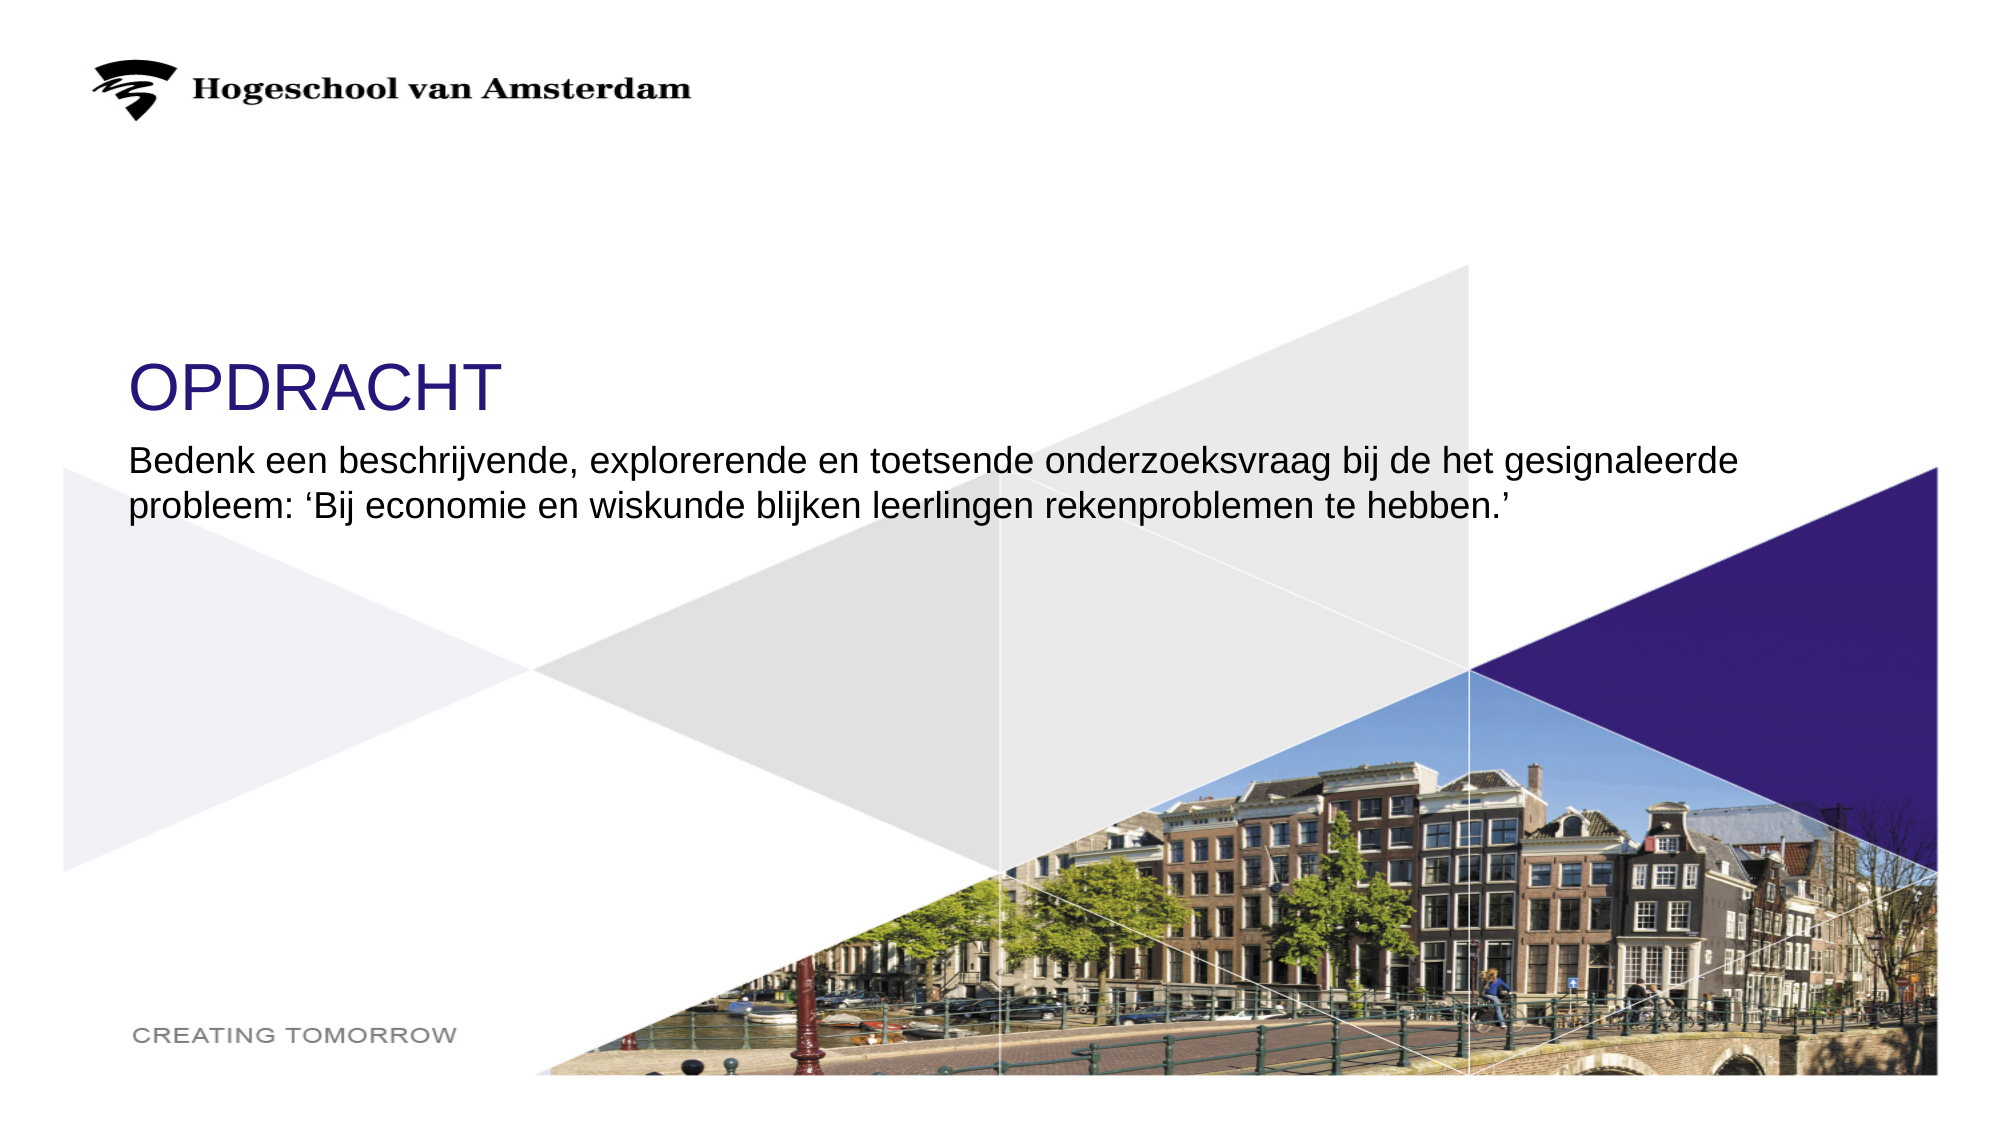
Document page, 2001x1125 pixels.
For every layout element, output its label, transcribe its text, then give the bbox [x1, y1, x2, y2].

slide_number 6 [1862, 1064, 2000, 1125]
list Bedenk een beschrijvende, explorerende en toetsende onderzoeksvraag bij de het gesignaleerde probleem: ‘Bij economie en wiskunde blijken leerlingen rekenproblemen te hebben.’ [113, 436, 1814, 683]
picture [0, 0, 2001, 1125]
title Opdracht [113, 207, 1814, 432]
